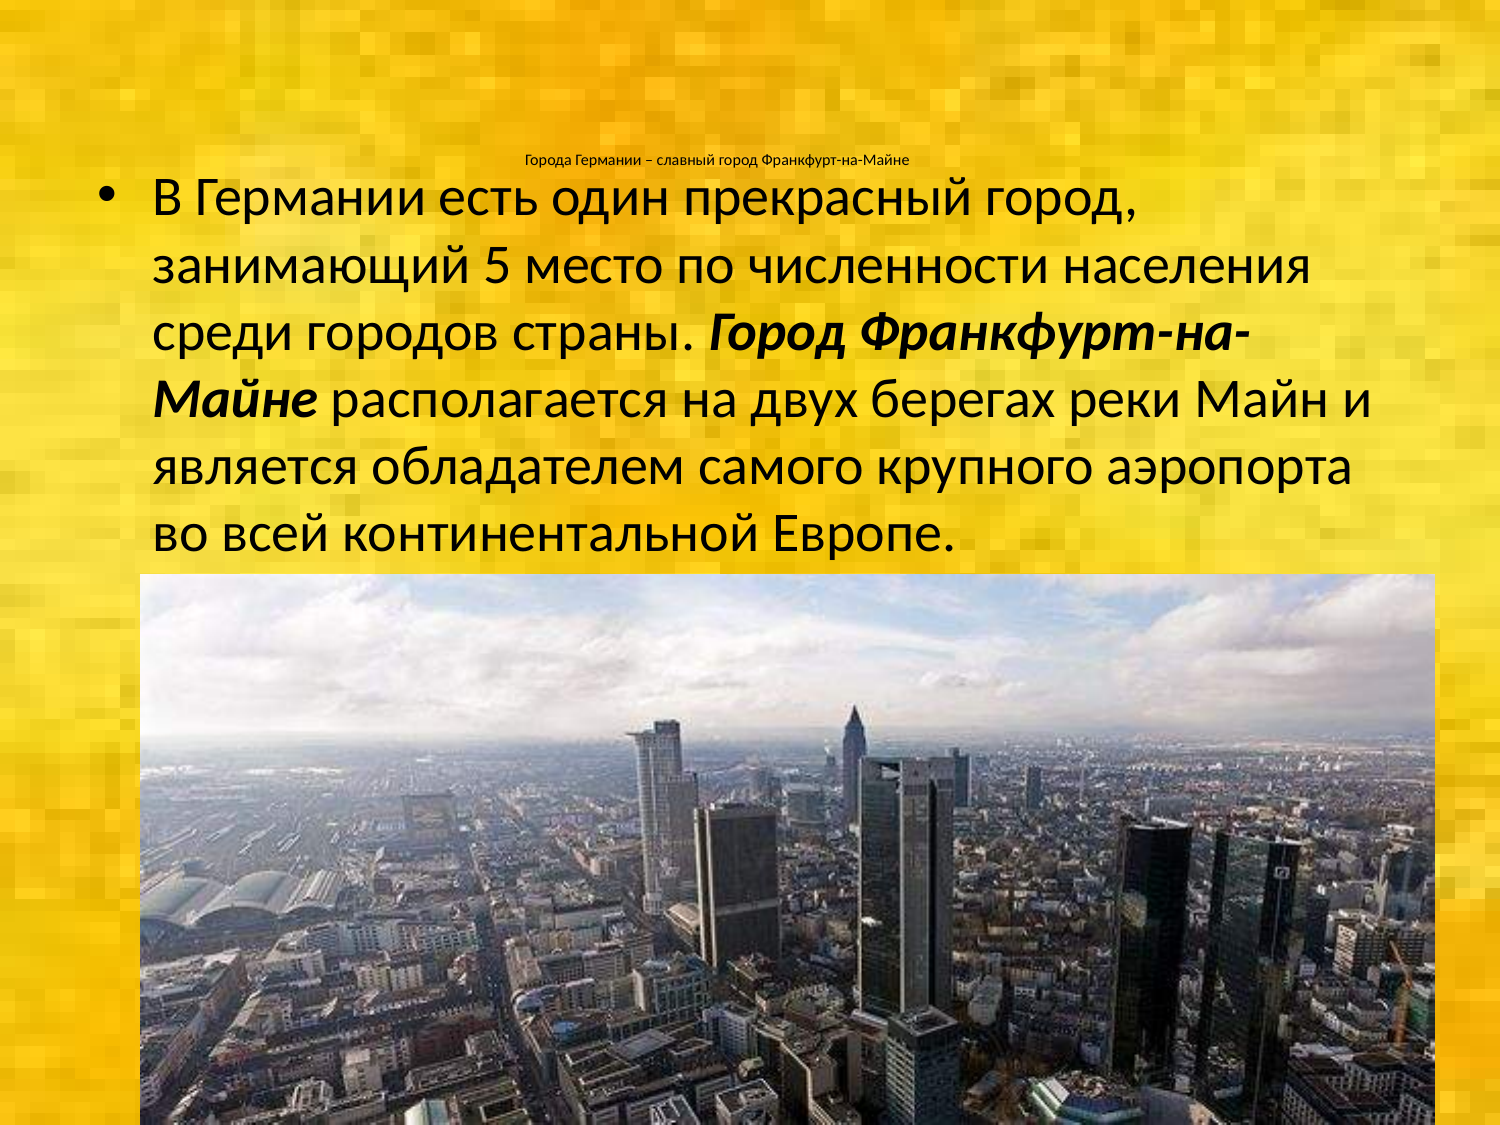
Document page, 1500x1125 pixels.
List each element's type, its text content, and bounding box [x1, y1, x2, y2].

picture [0, 0, 1500, 1125]
list В Германии есть один прекрасный город, занимающий 5 место по численности населения среди городов страны. Город Франкфурт-на-Майне располагается на двух берегах реки Майн и является обладателем самого крупного аэропорта во всей континентальной Европе. [82, 152, 1432, 575]
title Города Германии – славный город Франкфурт-на-Майне [75, 140, 1360, 233]
